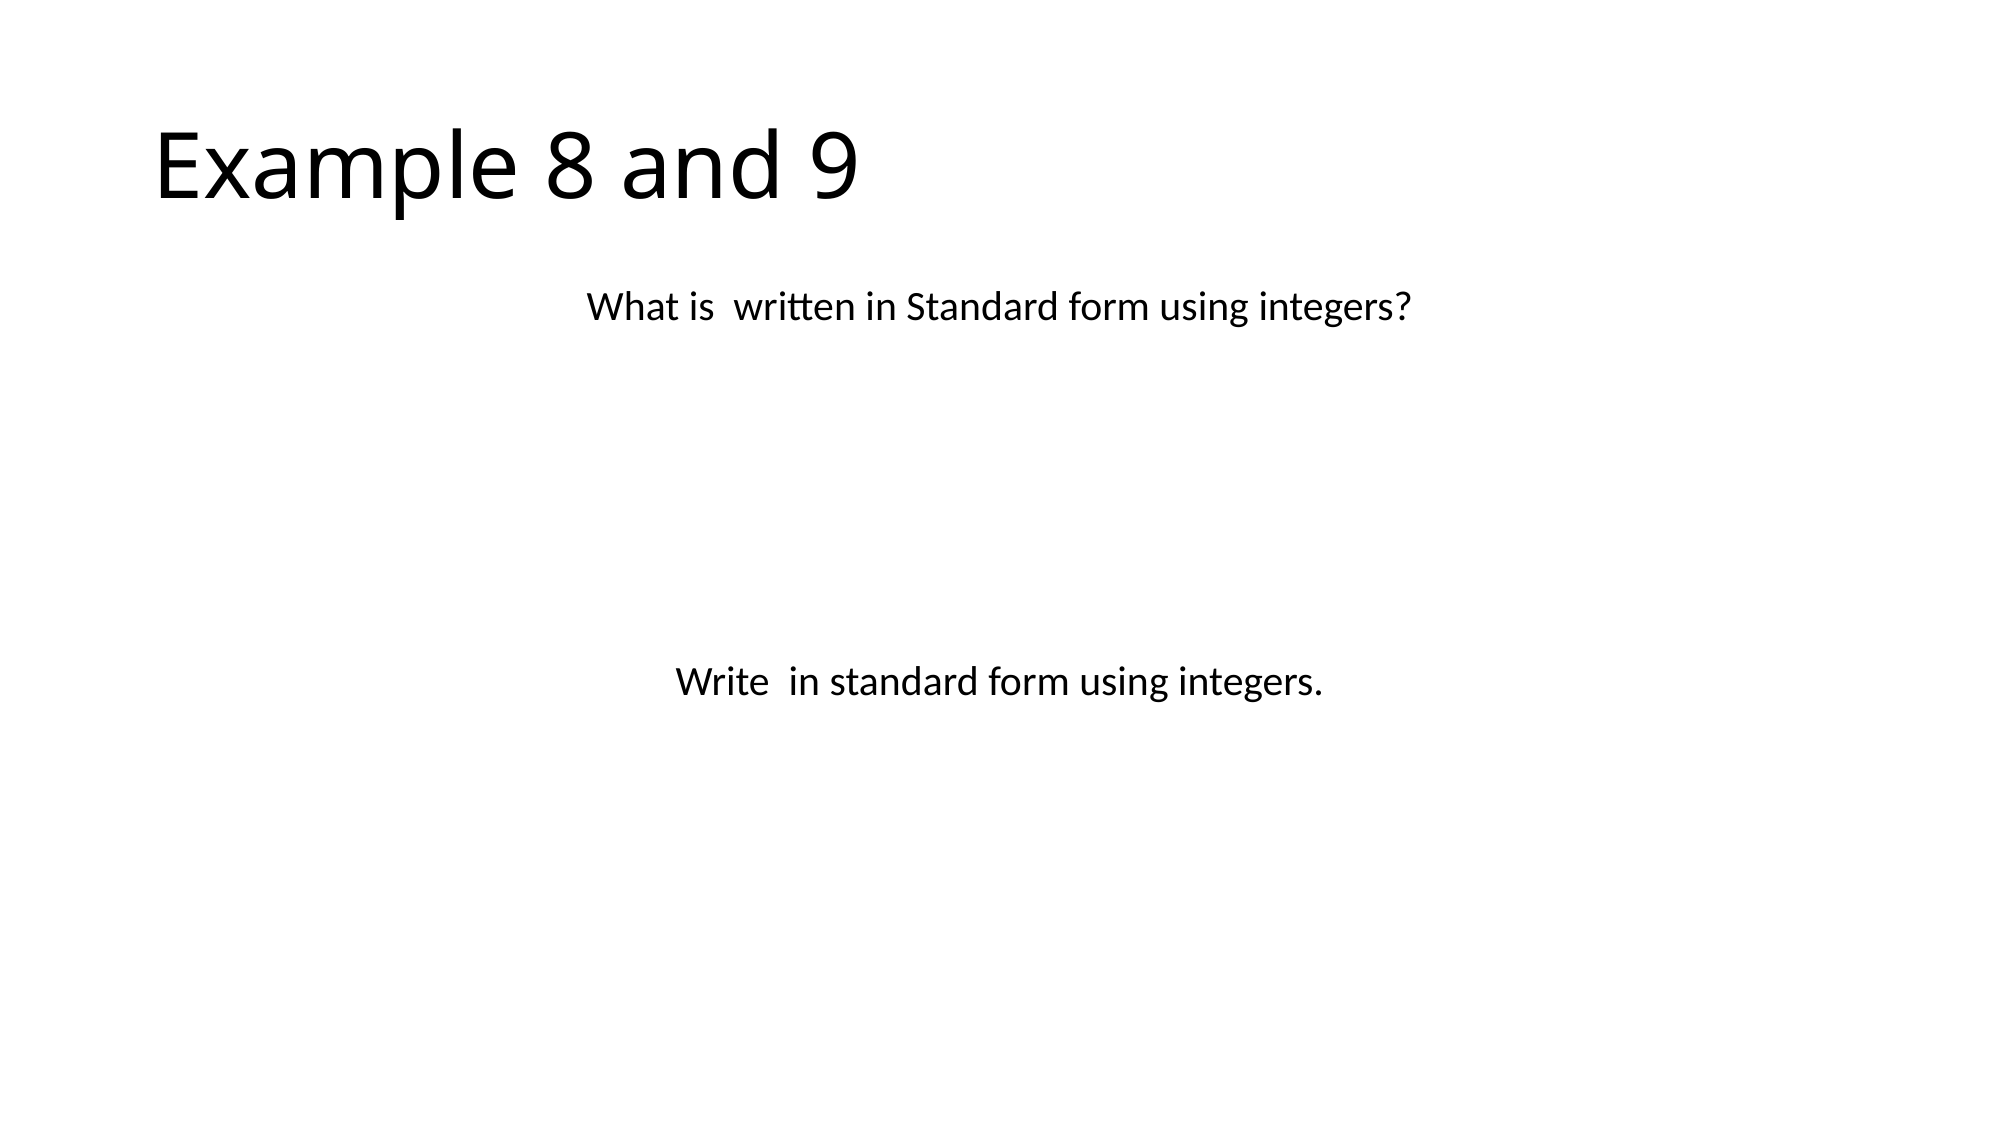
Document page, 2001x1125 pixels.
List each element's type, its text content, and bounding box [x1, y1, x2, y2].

title Example 8 and 9 [137, 59, 1863, 278]
